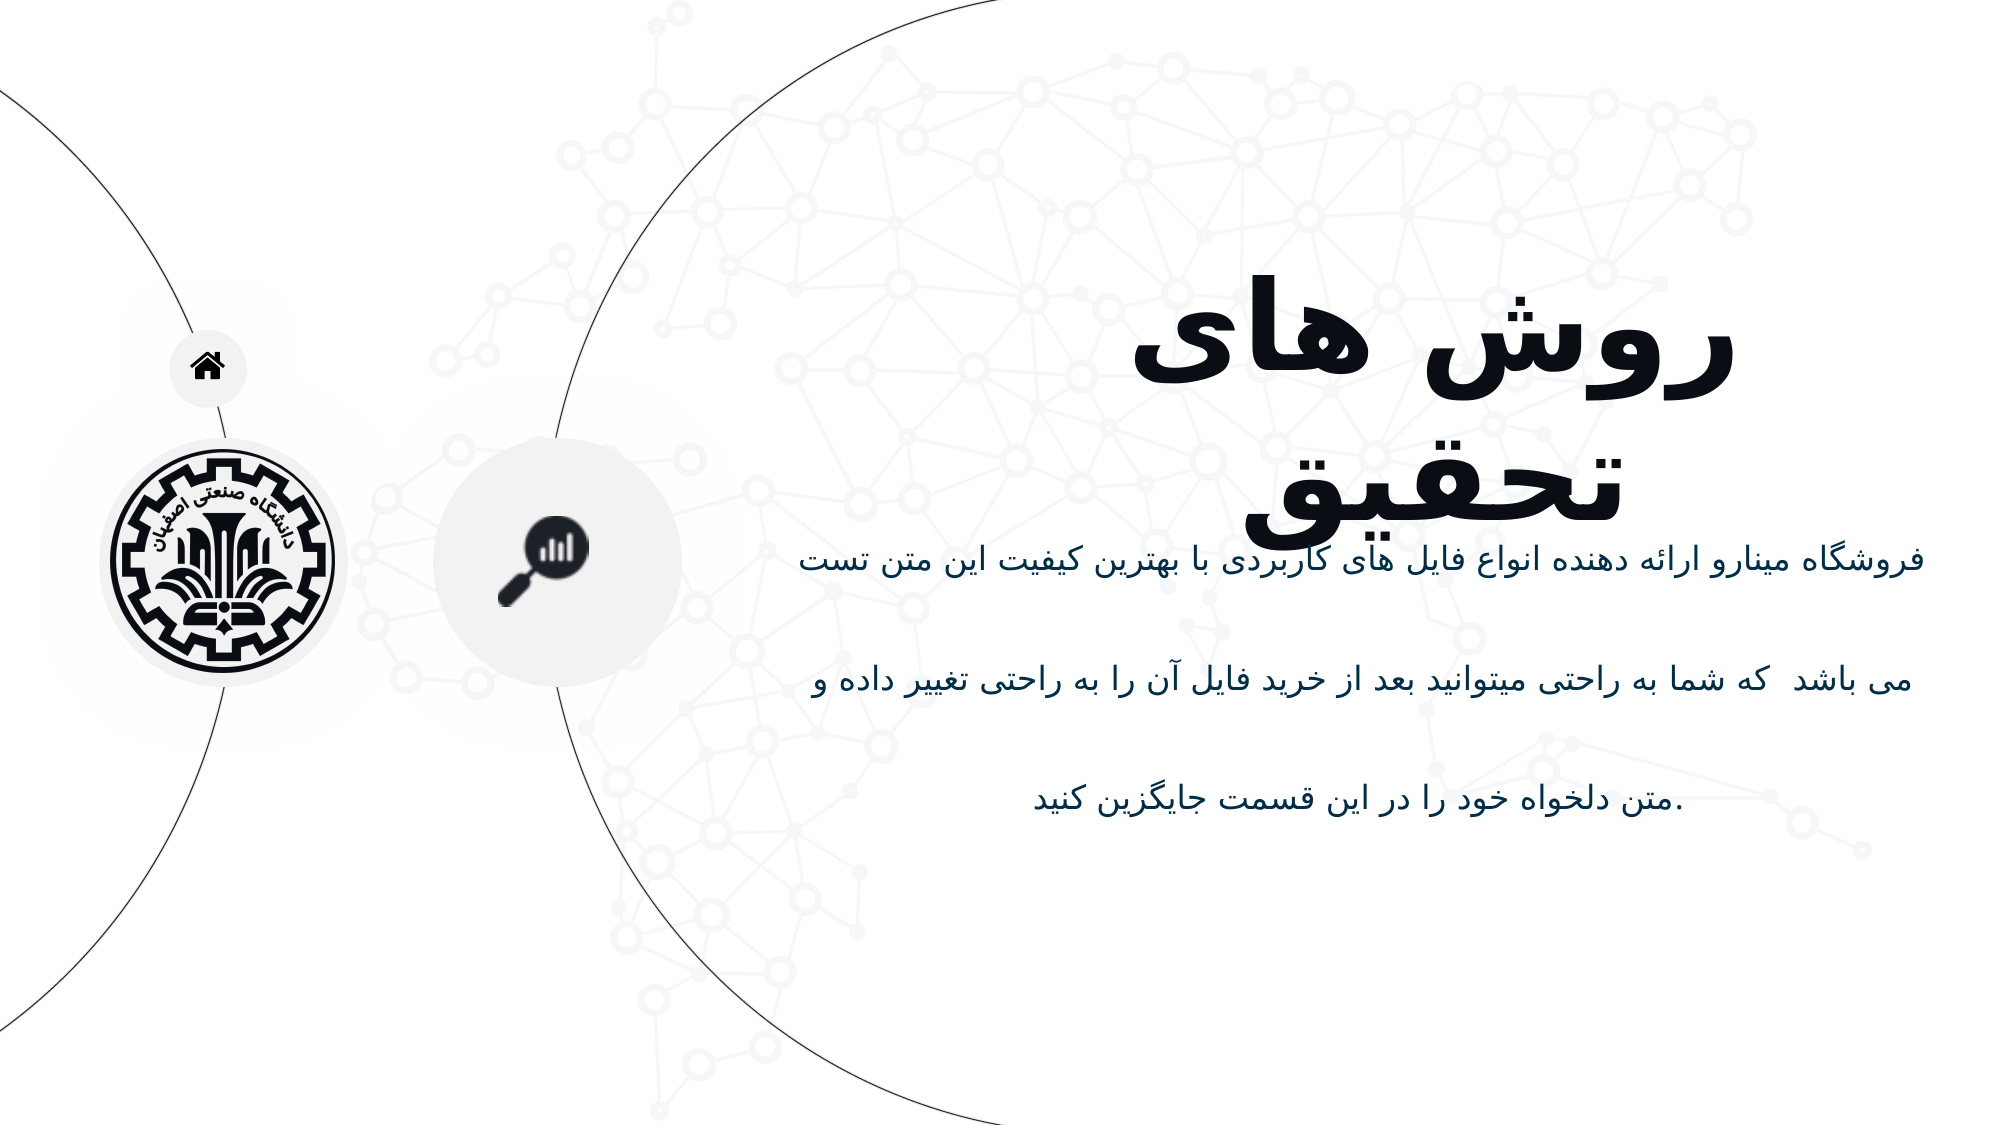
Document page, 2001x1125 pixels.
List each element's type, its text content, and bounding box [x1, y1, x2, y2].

text_box روش های تحقیق [981, 237, 1888, 449]
picture [498, 516, 589, 607]
picture [190, 348, 225, 383]
picture [110, 449, 335, 674]
text_box فروشگاه مینارو ارائه دهنده انواع فایل های کاربردی با بهترین کیفیت این متن تست می باشد که شما به راحتی میتوانید بعد از خرید فایل آن را به راحتی تغییر داده و متن دلخواه خود را در این قسمت جایگزین کنید. [773, 449, 1953, 824]
